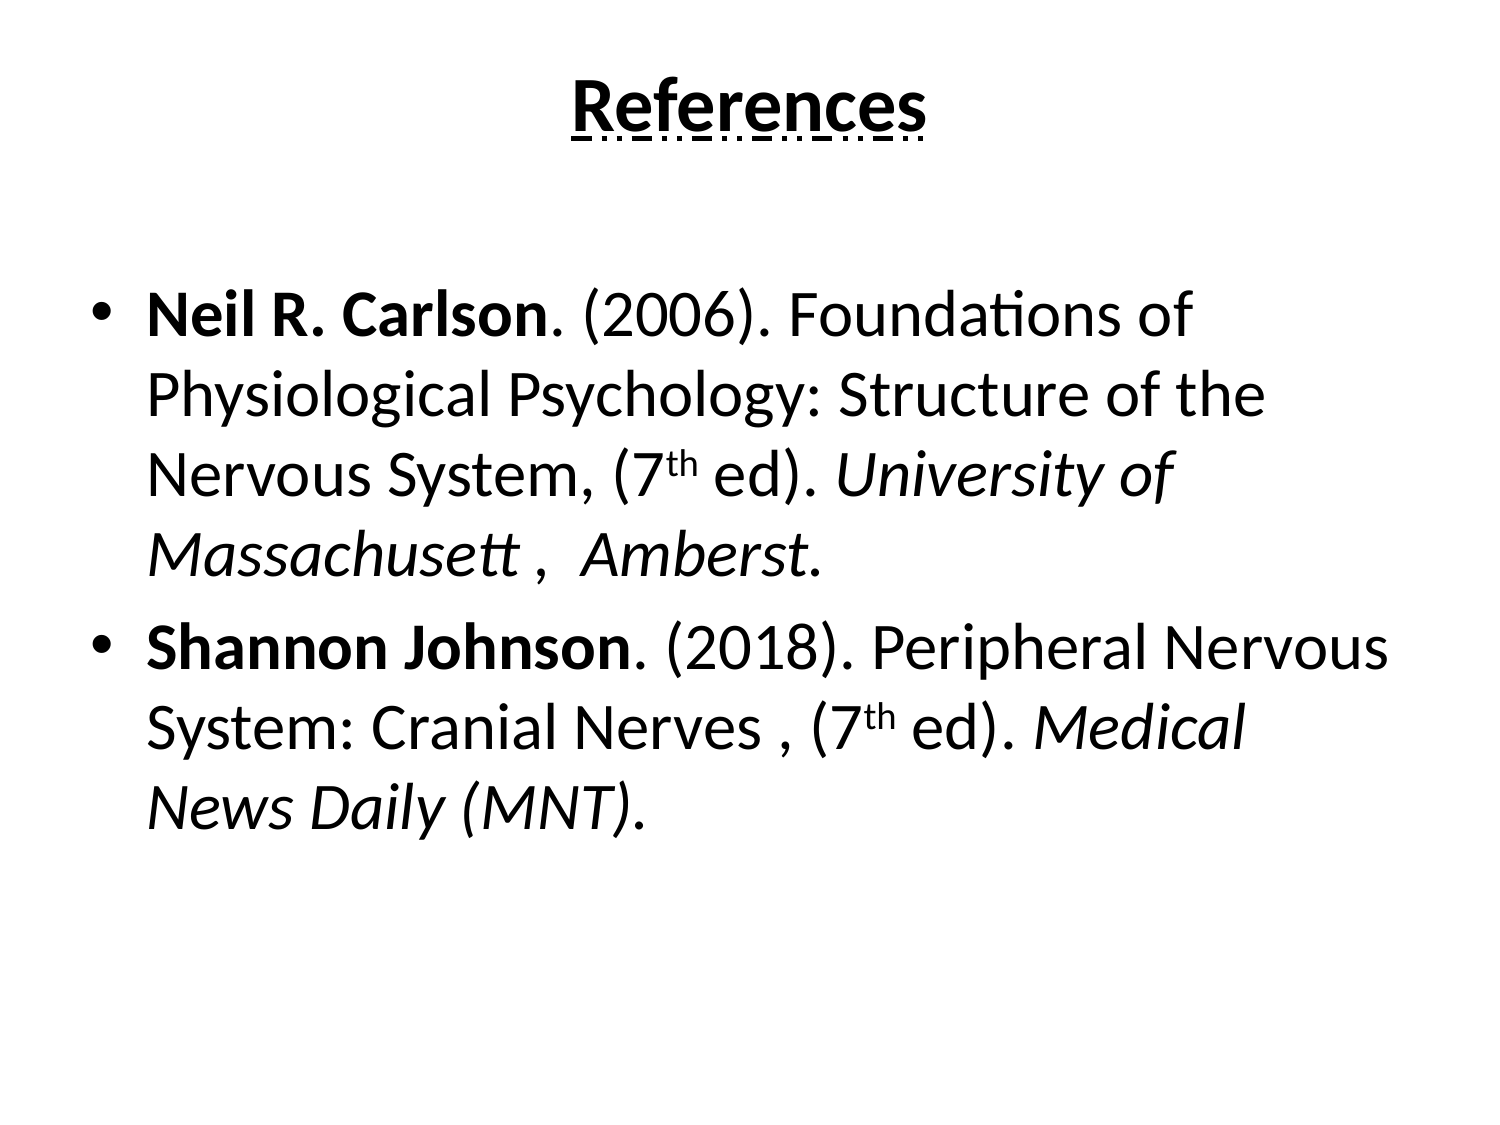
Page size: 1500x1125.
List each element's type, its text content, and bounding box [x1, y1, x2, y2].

title References [75, 45, 1425, 233]
list Neil R. Carlson. (2006). Foundations of Physiological Psychology: Structure of the Nervous System, (7th ed). University of Massachusett , Amberst. Shannon Johnson. (2018). Peripheral Nervous System: Cranial Nerves , (7th ed). Medical News Daily (MNT). [75, 262, 1425, 1005]
